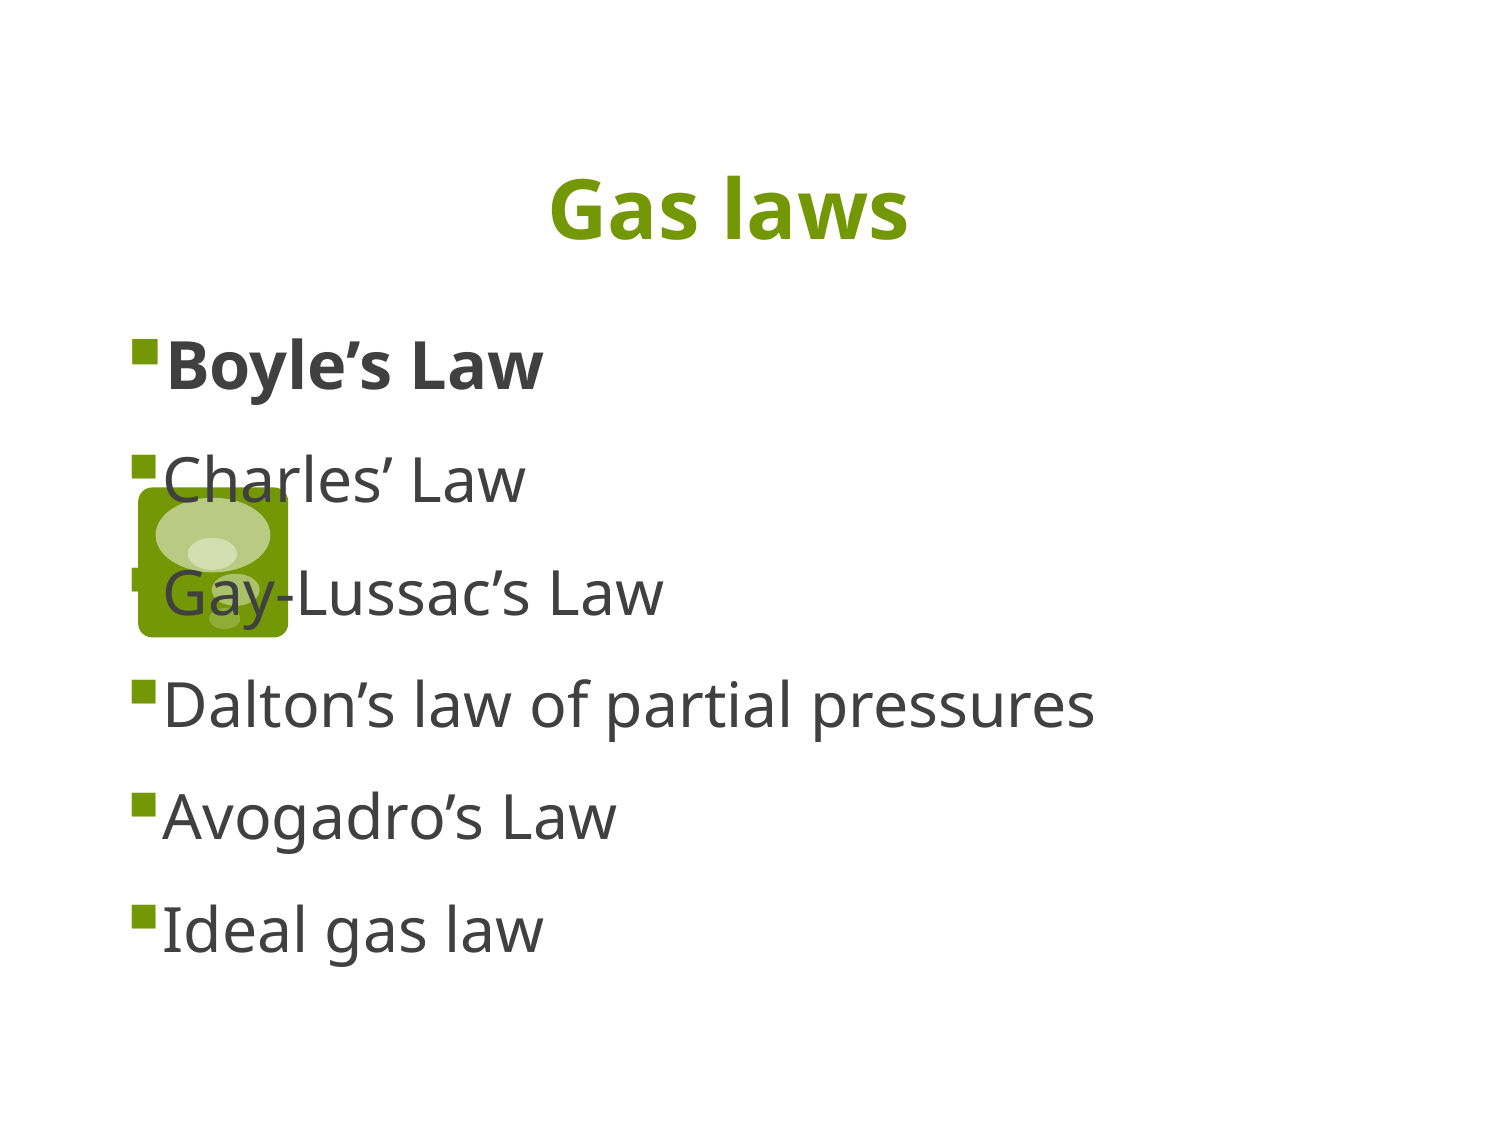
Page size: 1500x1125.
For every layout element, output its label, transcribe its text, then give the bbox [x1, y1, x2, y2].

list Boyle’s Law Charles’ Law Gay-Lussac’s Law Dalton’s law of partial pressures Avogadro’s Law Ideal gas law [110, 314, 1374, 1040]
title Gas laws [323, 76, 1135, 264]
